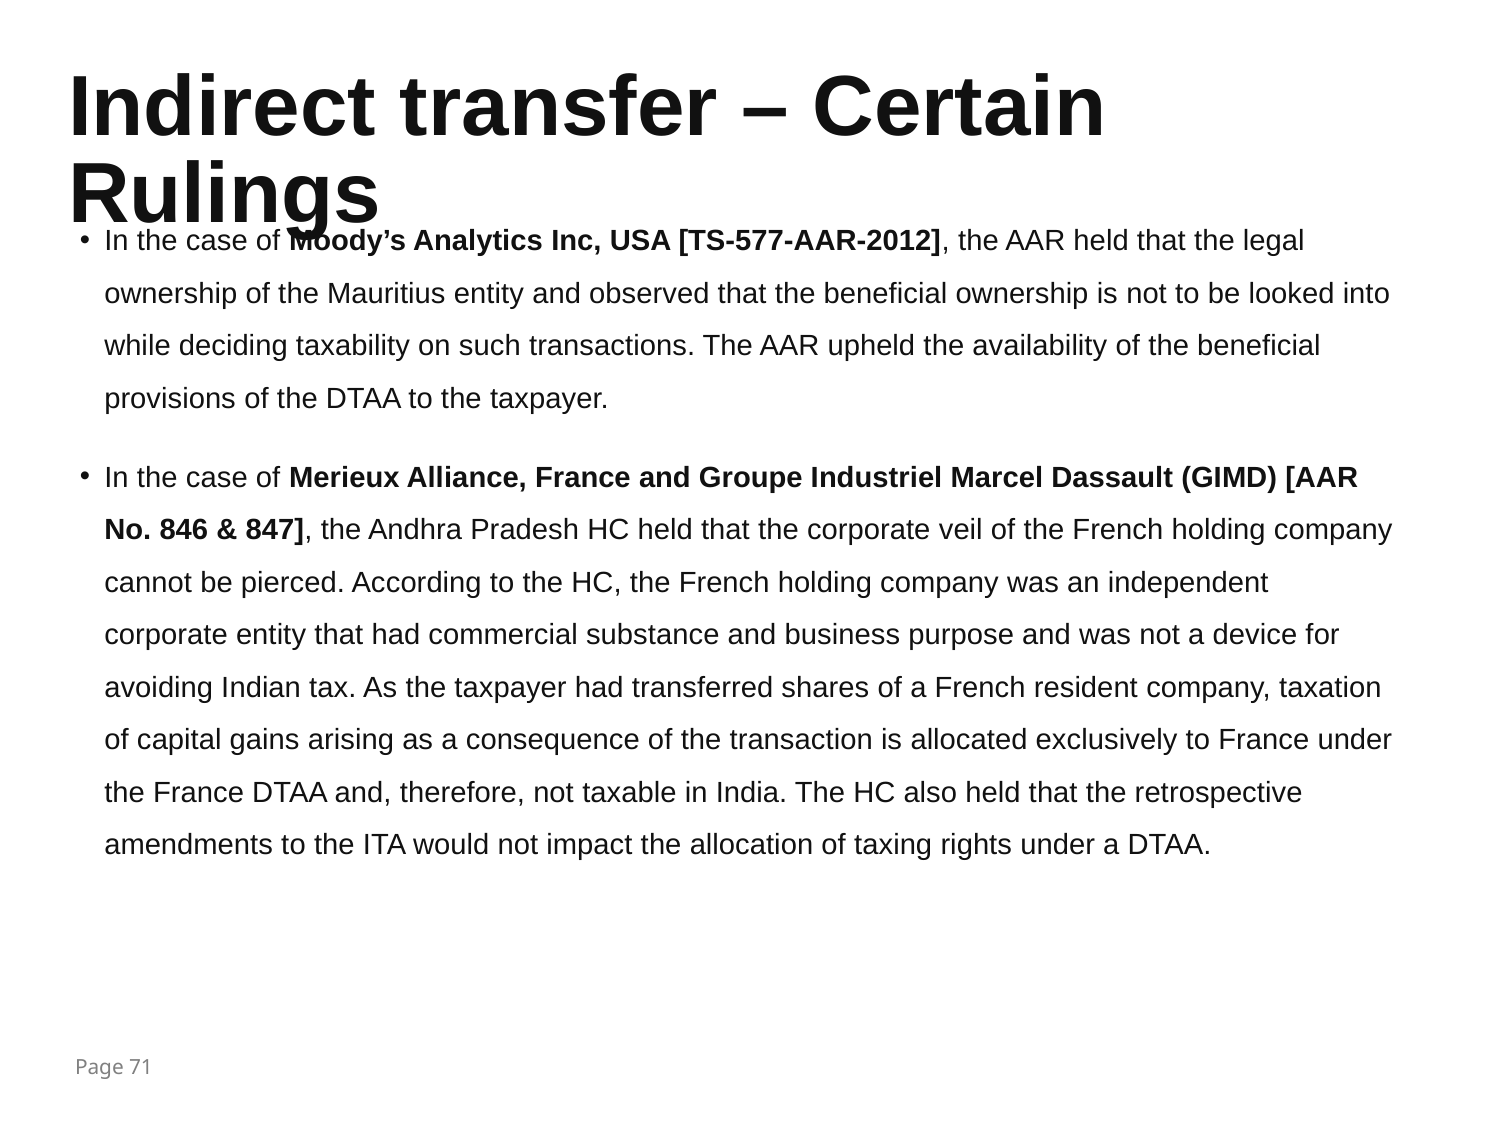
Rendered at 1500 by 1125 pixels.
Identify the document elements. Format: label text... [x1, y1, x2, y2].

text_box [74, 303, 1426, 1125]
text_box Indirect transfer – Certain Rulings [53, 58, 1459, 200]
text_box In the case of Moody’s Analytics Inc, USA [TS-577-AAR-2012], the AAR held that the legal ownership of the Mauritius entity and observed that the beneficial ownership is not to be looked into while deciding taxability on such transactions. The AAR upheld the availability of the beneficial provisions of the DTAA to the taxpayer. In the case of Merieux Alliance, France and Groupe Industriel Marcel Dassault (GIMD) [AAR No. 846 & 847], the Andhra Pradesh HC held that the corporate veil of the French holding company cannot be pierced. According to the HC, the French holding company was an independent corporate entity that had commercial substance and business purpose and was not a device for avoiding Indian tax. As the taxpayer had transferred shares of a French resident company, taxation of capital gains arising as a consequence of the transaction is allocated exclusively to France under the France DTAA and, therefore, not taxable in India. The HC also held that the retrospective amendments to the ITA would not impact the allocation of taxing rights under a DTAA. [64, 196, 1416, 1047]
